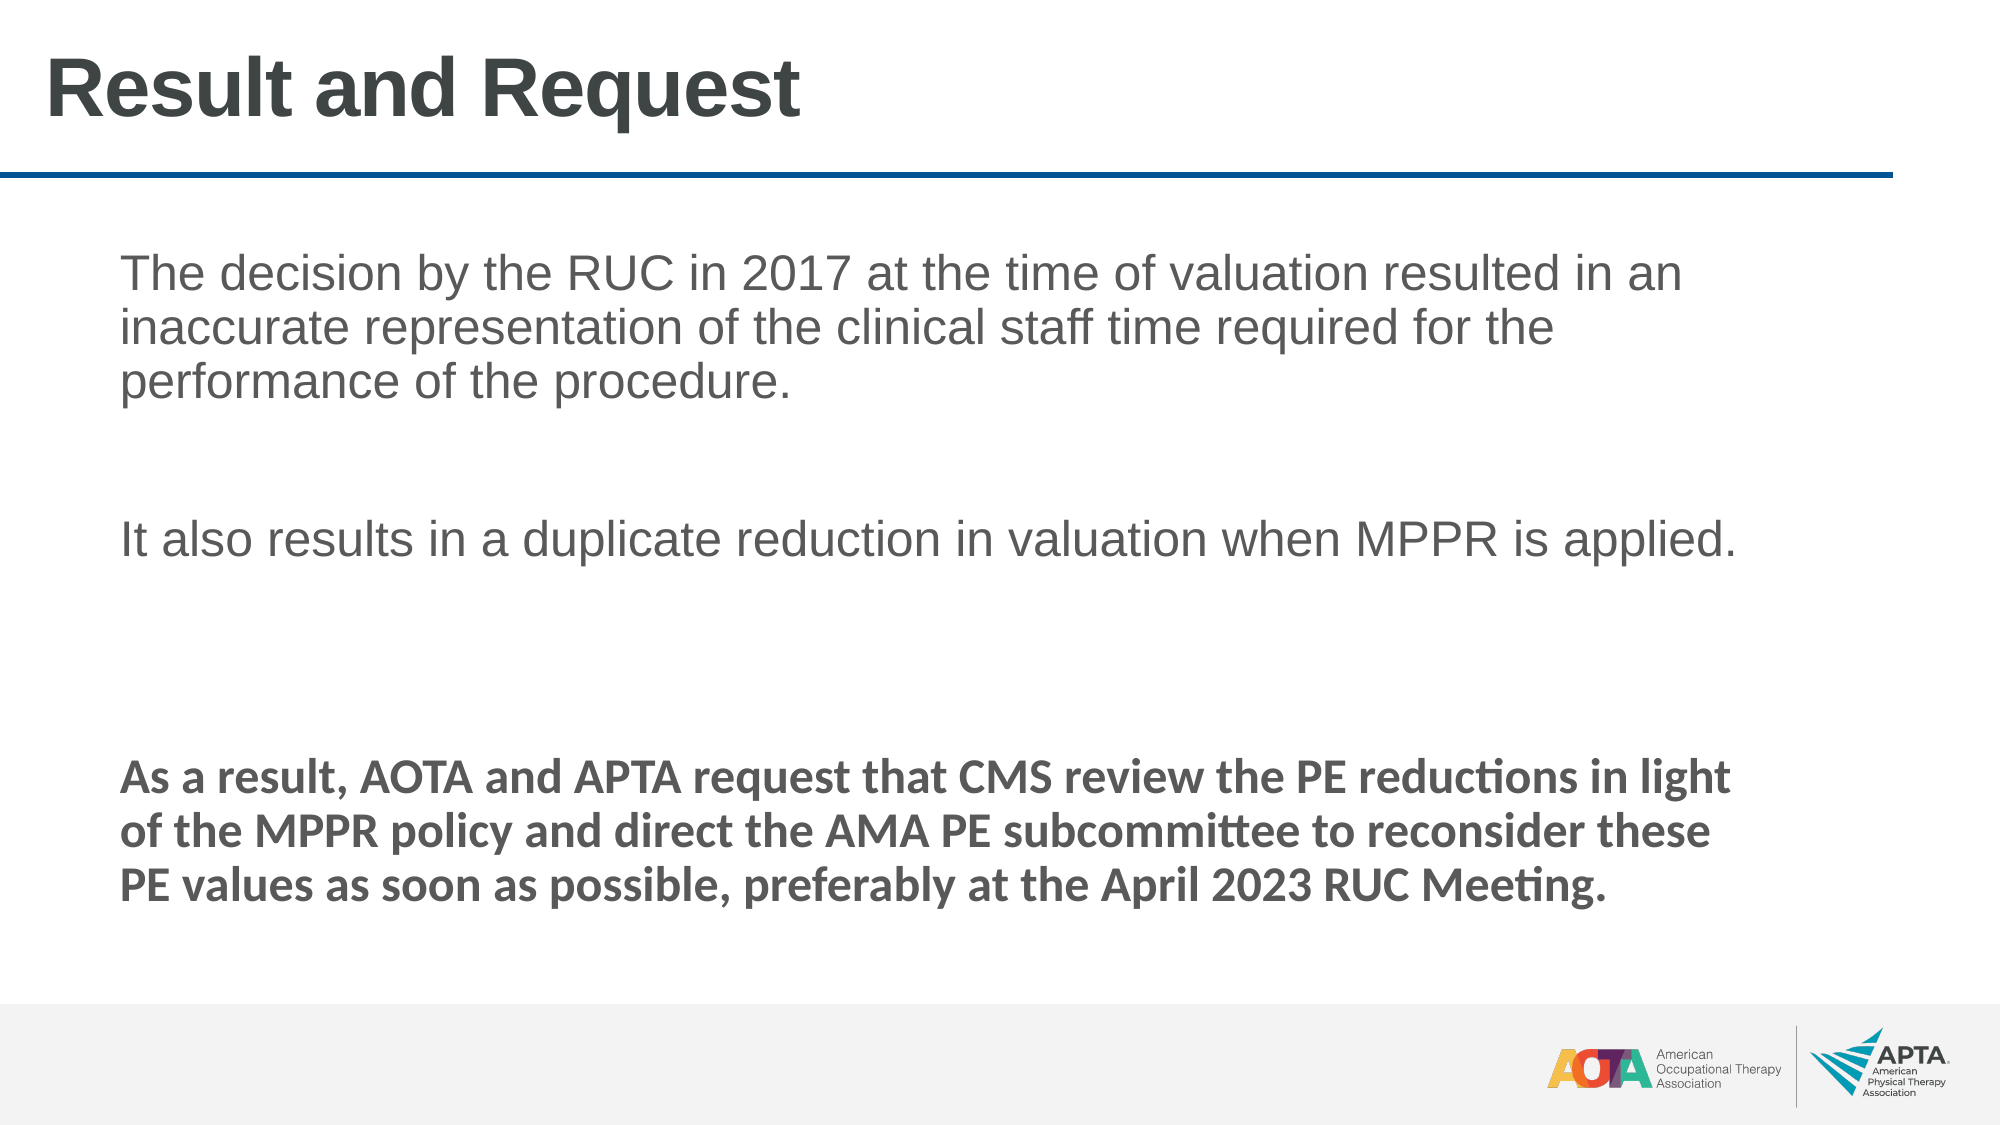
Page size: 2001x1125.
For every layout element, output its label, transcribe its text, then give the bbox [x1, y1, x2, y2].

picture [1293, 977, 1996, 1125]
list The decision by the RUC in 2017 at the time of valuation resulted in an inaccurate representation of the clinical staff time required for the performance of the procedure. It also results in a duplicate reduction in valuation when MPPR is applied. As a result, AOTA and APTA request that CMS review the PE reductions in light of the MPPR policy and direct the AMA PE subcommittee to reconsider these PE values as soon as possible, preferably at the April 2023 RUC Meeting. [105, 240, 1755, 929]
title Result and Request [30, 5, 1889, 175]
